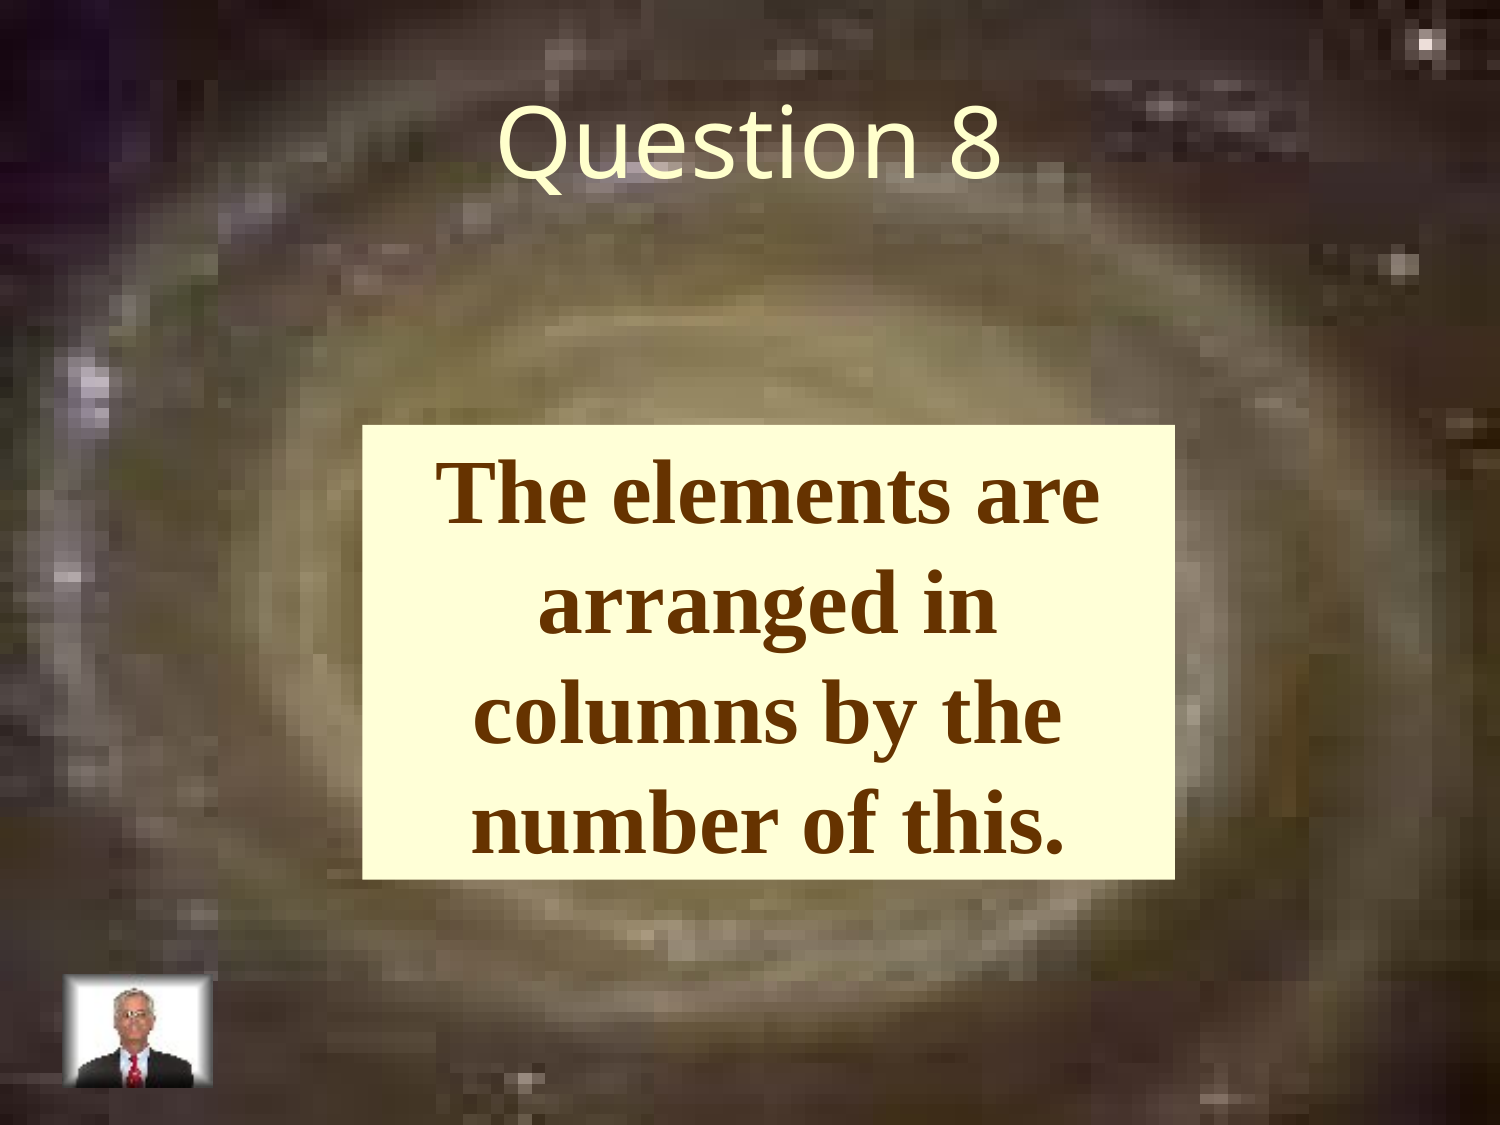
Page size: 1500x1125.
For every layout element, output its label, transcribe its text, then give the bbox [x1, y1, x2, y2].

picture [0, 0, 1500, 1125]
title Question 8 [74, 44, 1426, 233]
text_box The elements are arranged in columns by the number of this. [362, 424, 1175, 880]
